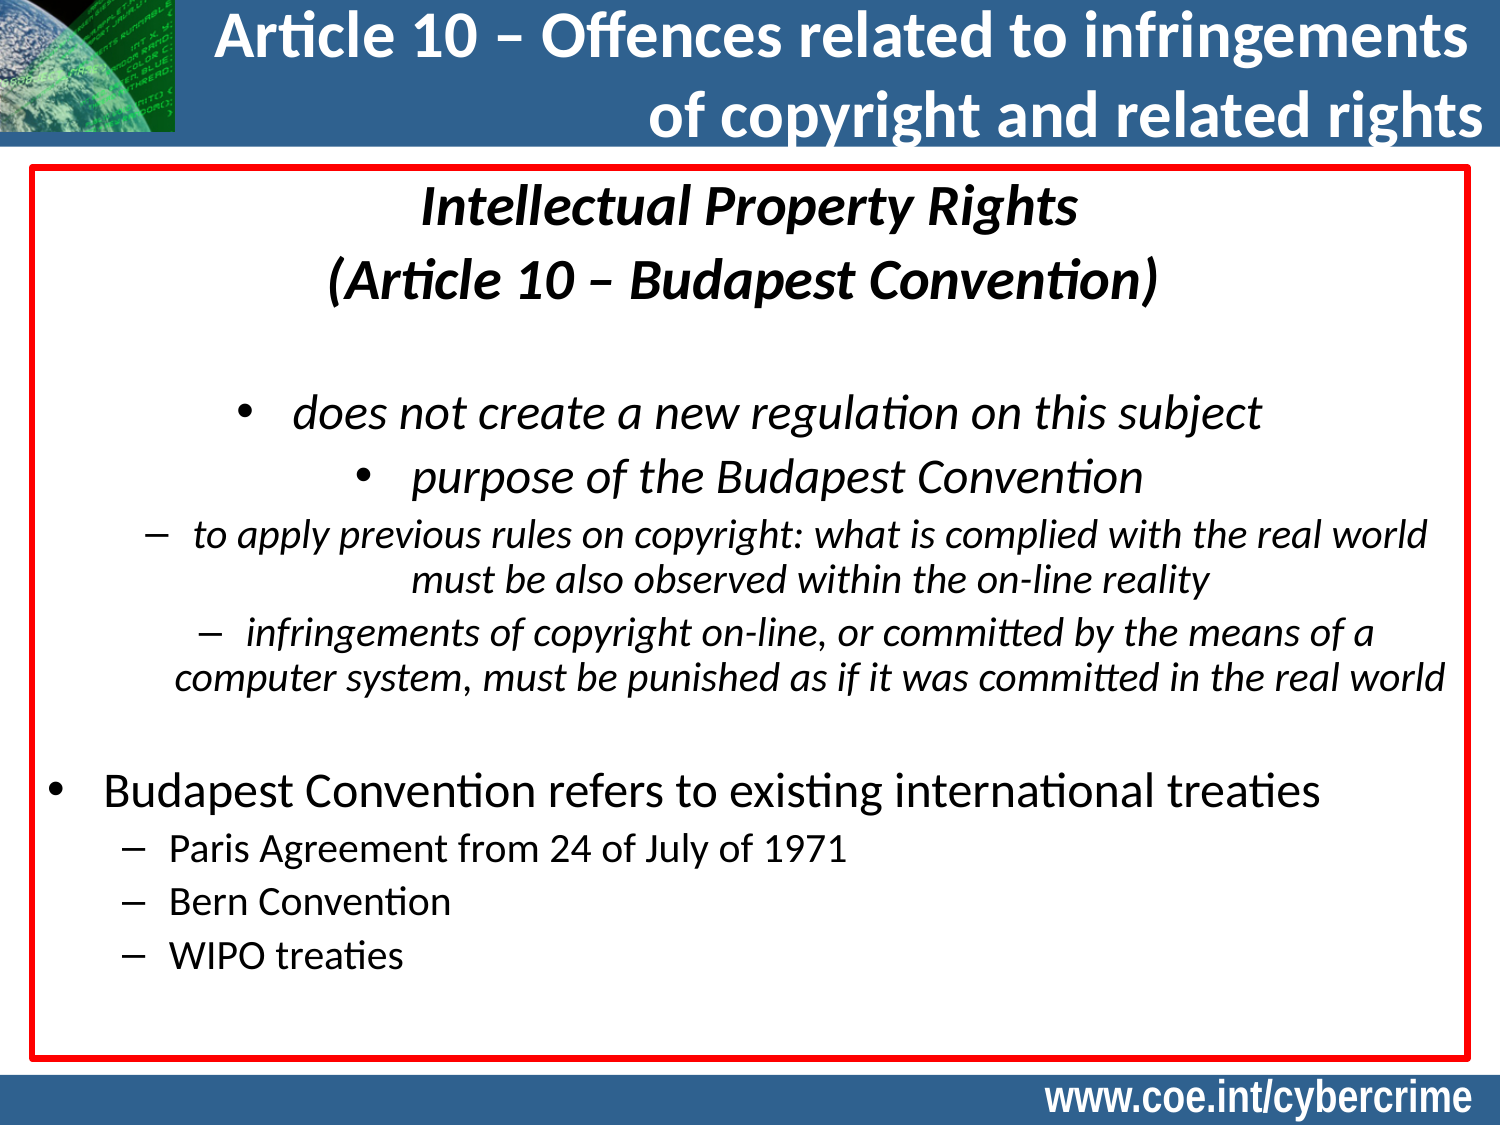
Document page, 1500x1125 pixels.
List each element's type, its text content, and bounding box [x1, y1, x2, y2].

picture [0, 0, 175, 132]
text_box Intellectual Property Rights (Article 10 – Budapest Convention) does not create a new regulation on this subject purpose of the Budapest Convention to apply previous rules on copyright: what is complied with the real world must be also observed within the on-line reality infringements of copyright on-line, or committed by the means of a computer system, must be punished as if it was committed in the real world Budapest Convention refers to existing international treaties Paris Agreement from 24 of July of 1971 Bern Convention WIPO treaties [32, 167, 1468, 1059]
text_box [0, 1073, 1030, 1125]
text_box www.coe.int/cybercrime [1030, 1059, 1500, 1125]
text_box Article 10 – Offences related to infringements of copyright and related rights [0, 0, 1500, 149]
